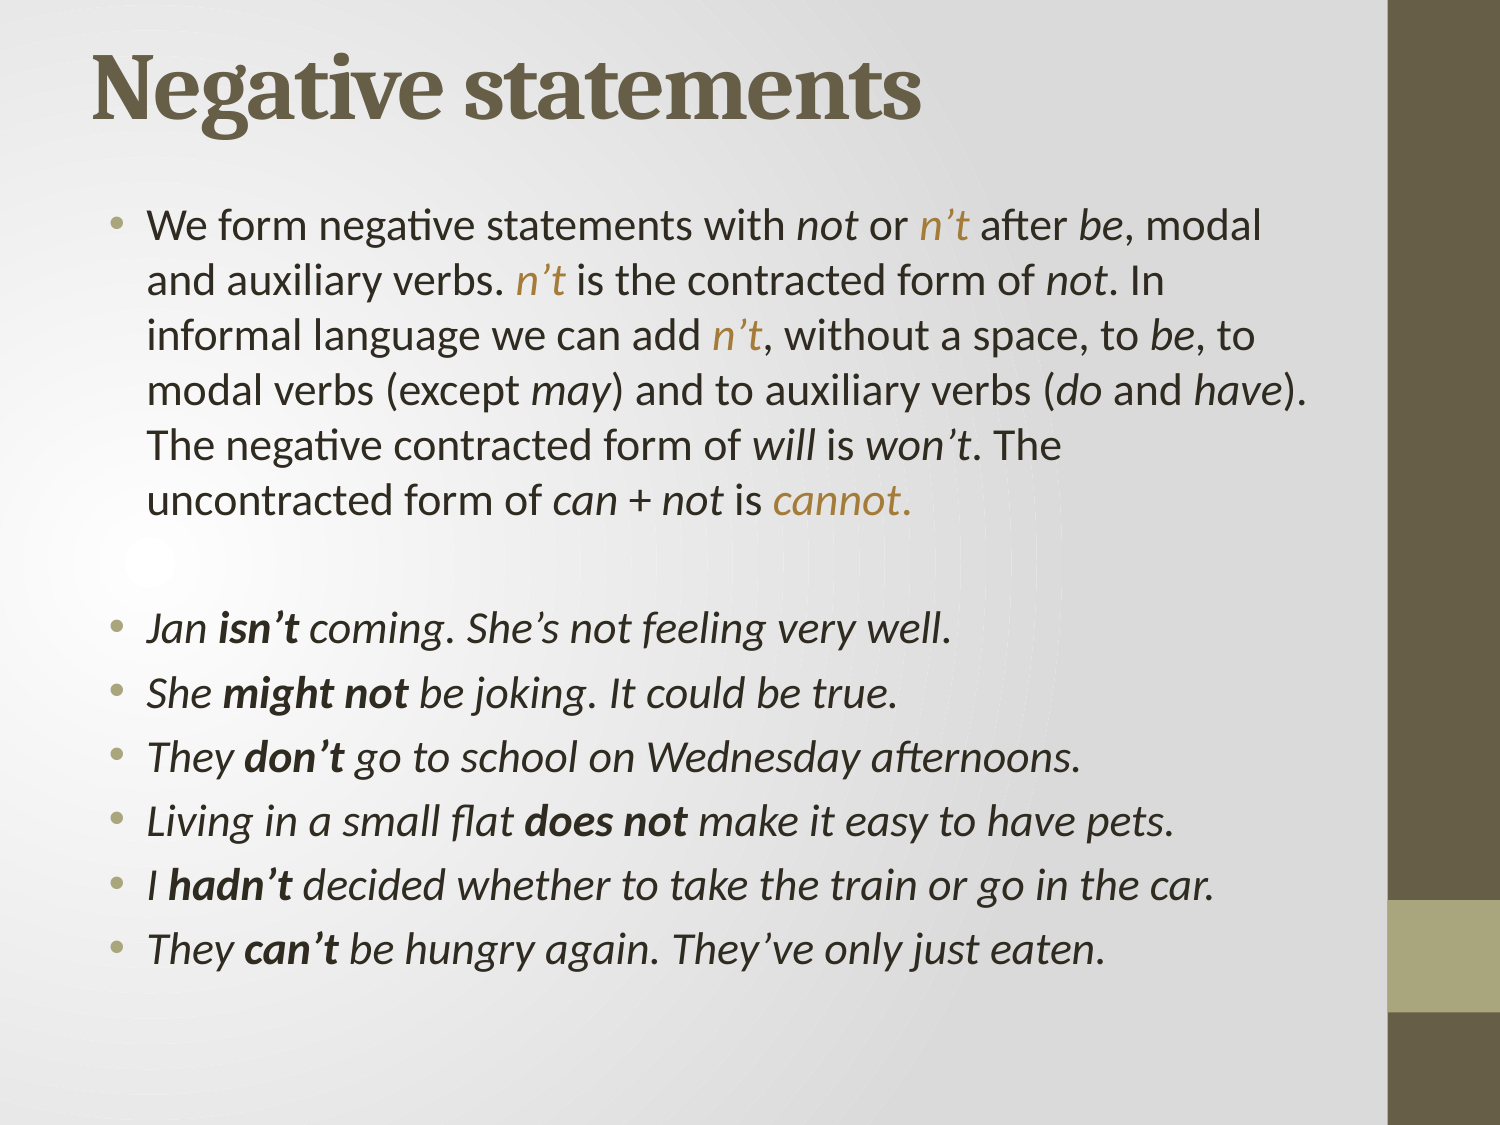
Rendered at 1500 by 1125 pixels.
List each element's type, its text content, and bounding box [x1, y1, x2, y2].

title Negative statements [75, 45, 1325, 187]
list We form negative statements with not or n’t after be, modal and auxiliary verbs. n’t is the contracted form of not. In informal language we can add n’t, without a space, to be, to modal verbs (except may) and to auxiliary verbs (do and have). The negative contracted form of will is won’t. The uncontracted form of can + not is cannot. Jan isn’t coming. She’s not feeling very well. She might not be joking. It could be true. They don’t go to school on Wednesday afternoons. Living in a small flat does not make it easy to have pets. I hadn’t decided whether to take the train or go in the car. They can’t be hungry again. They’ve only just eaten. [75, 187, 1325, 1050]
